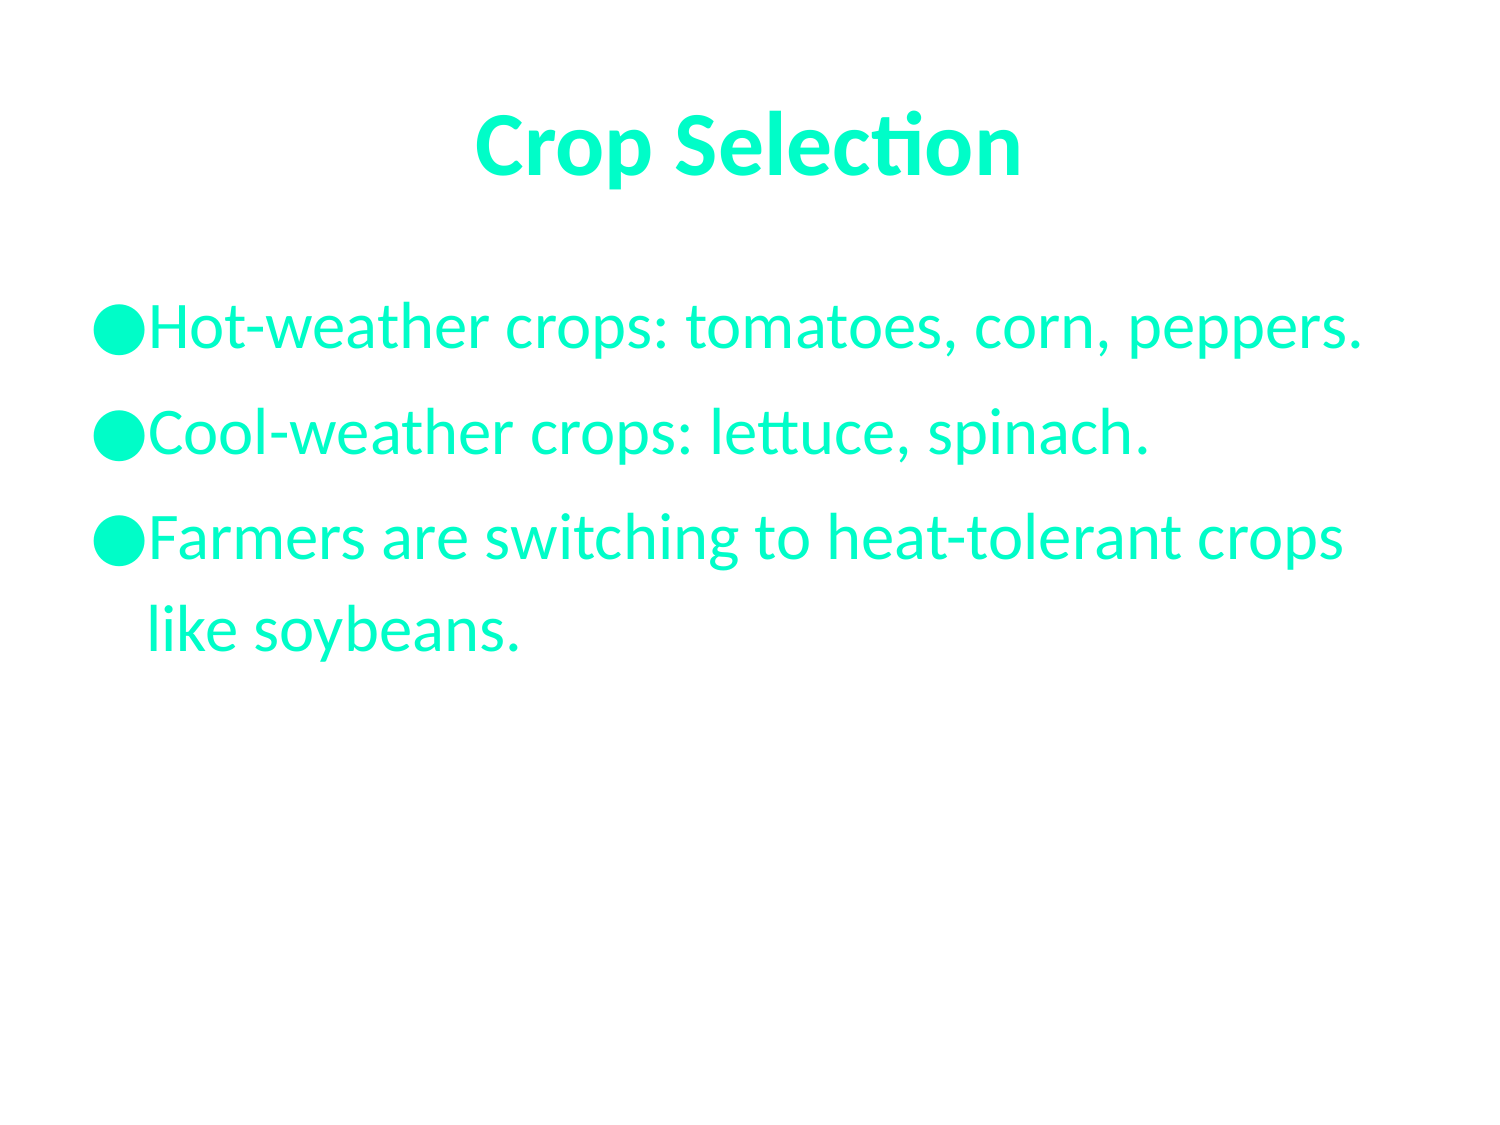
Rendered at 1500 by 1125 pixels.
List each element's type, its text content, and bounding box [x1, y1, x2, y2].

title Crop Selection [75, 45, 1425, 233]
list Hot-weather crops: tomatoes, corn, peppers. Cool-weather crops: lettuce, spinach. Farmers are switching to heat-tolerant crops like soybeans. [75, 262, 1425, 1005]
